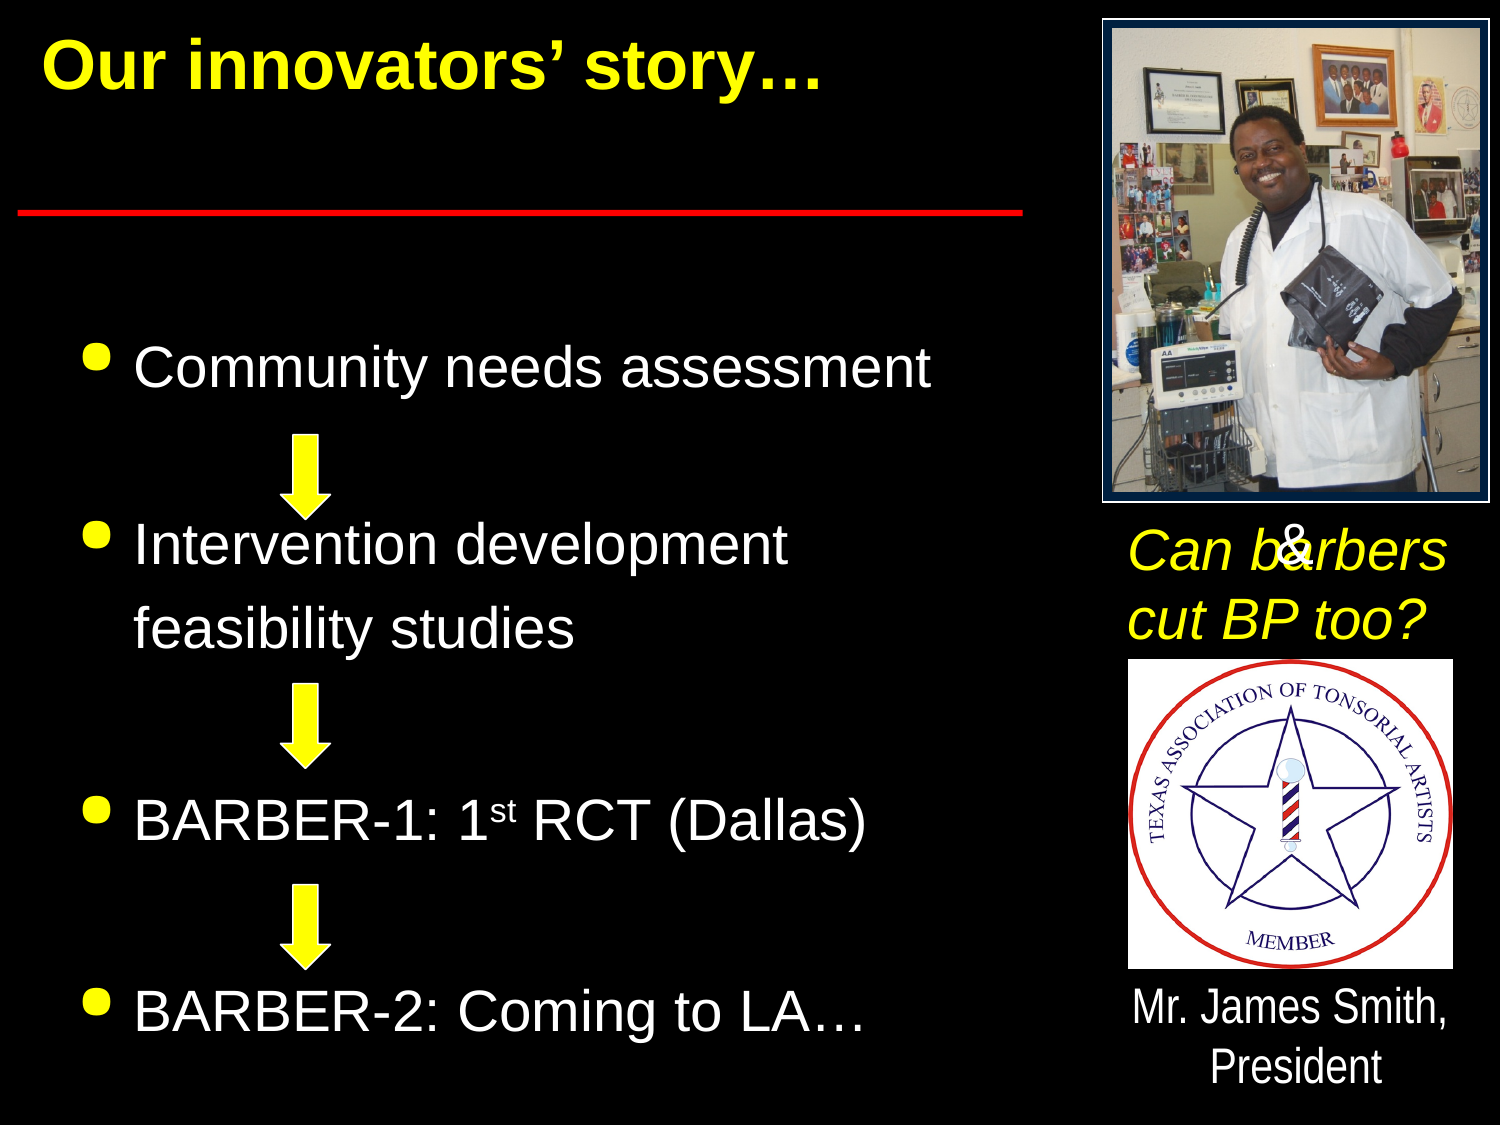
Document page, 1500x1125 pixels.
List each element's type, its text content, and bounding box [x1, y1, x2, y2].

text_box Can barbers cut BP too? [1400, 504, 1500, 660]
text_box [1102, 18, 1490, 503]
text_box Mr. James Smith, President [1116, 966, 1476, 1102]
list Community needs assessment Intervention development & feasibility studies BARBER-1: 1st RCT (Dallas) BARBER-2: Coming to LA… [0, 307, 1400, 1051]
picture [1128, 659, 1453, 969]
title Our innovators’ story… [33, 16, 1469, 114]
